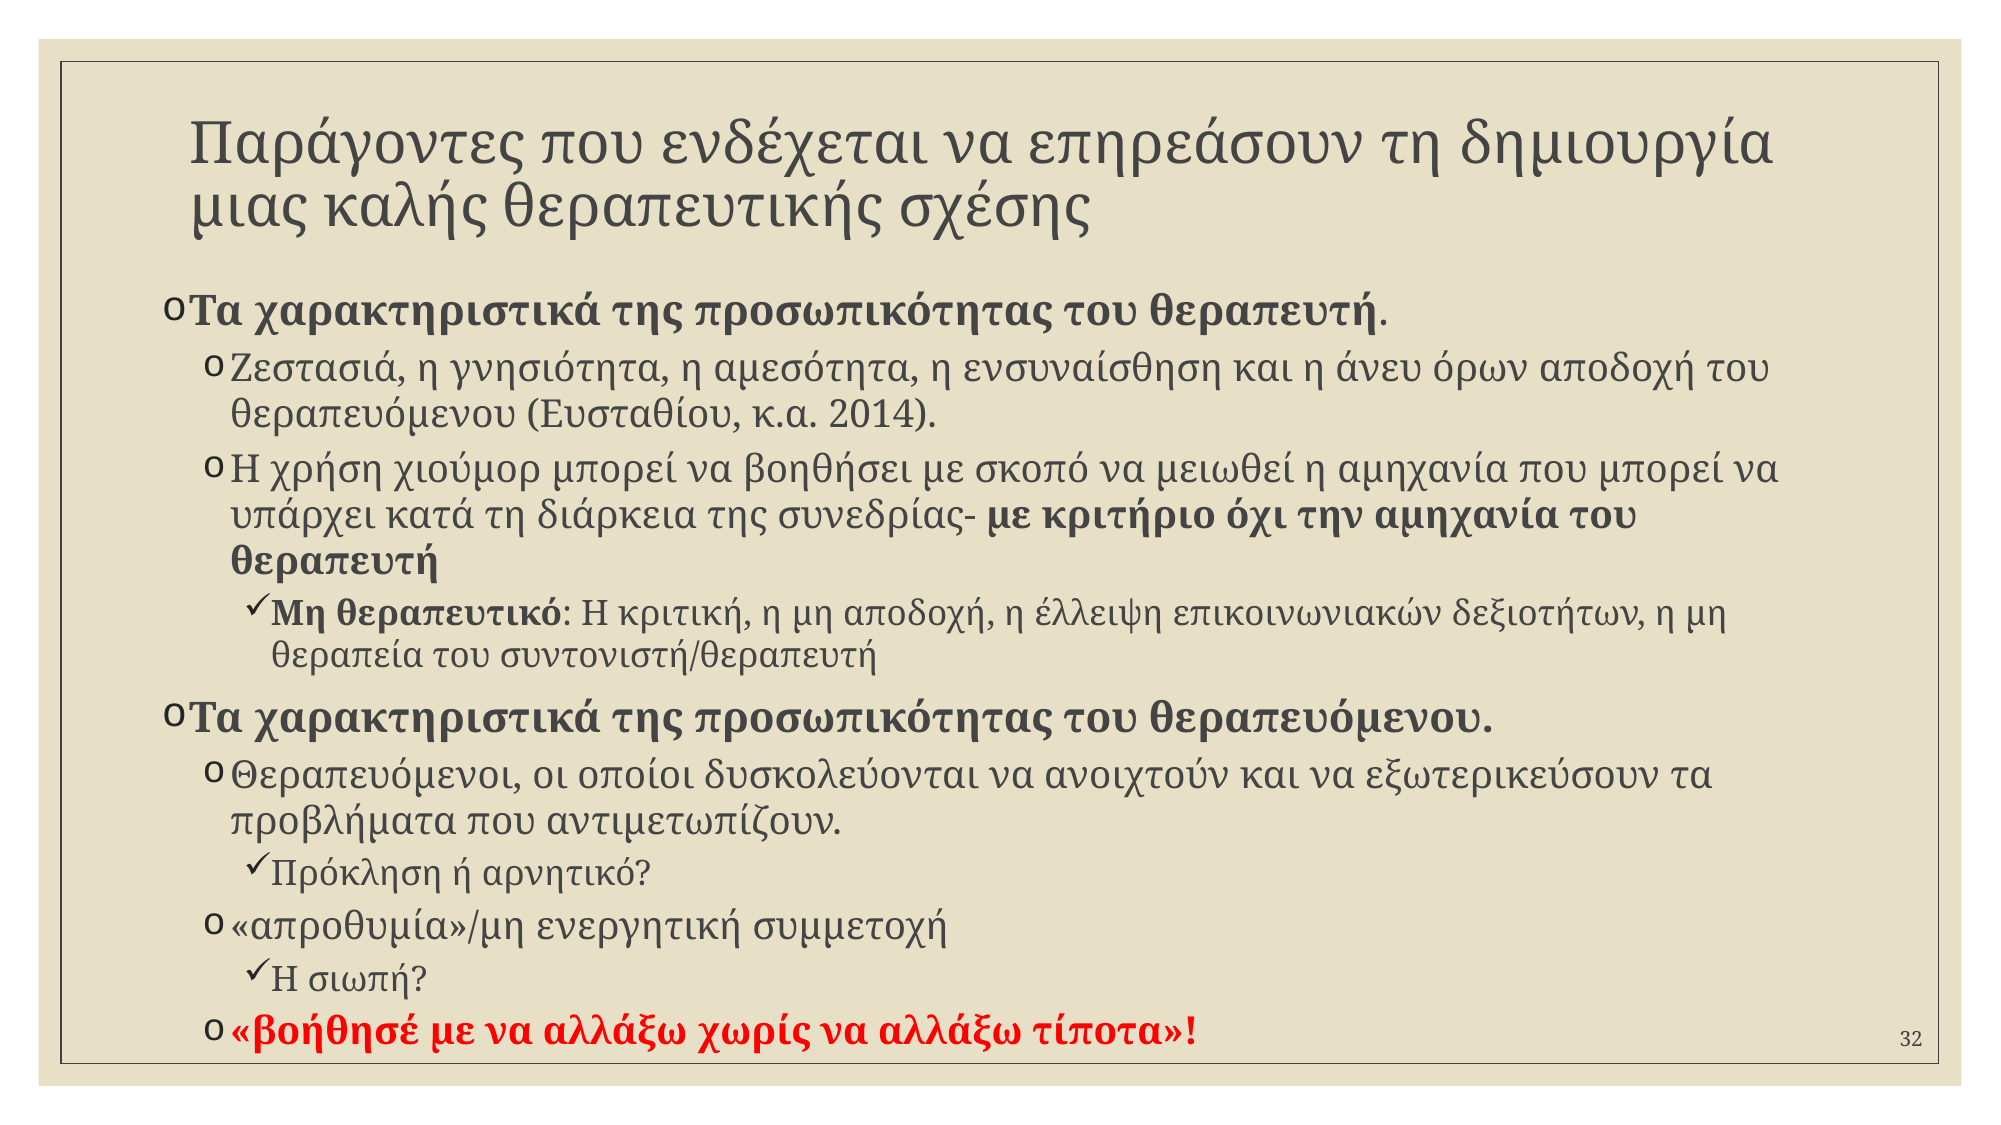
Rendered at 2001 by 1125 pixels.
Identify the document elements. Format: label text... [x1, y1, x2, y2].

slide_number 32 [1697, 1019, 1938, 1062]
list Τα χαρακτηριστικά της προσωπικότητας του θεραπευτή. Ζεστασιά, η γνησιότητα, η αμεσότητα, η ενσυναίσθηση και η άνευ όρων αποδοχή του θεραπευόμενου (Ευσταθίου, κ.α. 2014). Η χρήση χιούμορ μπορεί να βοηθήσει με σκοπό να μειωθεί η αμηχανία που μπορεί να υπάρχει κατά τη διάρκεια της συνεδρίας- με κριτήριο όχι την αμηχανία του θεραπευτή Μη θεραπευτικό: Η κριτική, η μη αποδοχή, η έλλειψη επικοινωνιακών δεξιοτήτων, η μη θεραπεία του συντονιστή/θεραπευτή Τα χαρακτηριστικά της προσωπικότητας του θεραπευόμενου. Θεραπευόμενοι, οι οποίοι δυσκολεύονται να ανοιχτούν και να εξωτερικεύσουν τα προβλήματα που αντιμετωπίζουν. Πρόκληση ή αρνητικό? «απροθυμία»/μη ενεργητική συμμετοχή Η σιωπή? «βοήθησέ με να αλλάξω χωρίς να αλλάξω τίποτα»! [146, 276, 1797, 1062]
title Παράγοντες που ενδέχεται να επηρεάσουν τη δημιουργία μιας καλής θεραπευτικής σχέσης [174, 105, 1825, 331]
